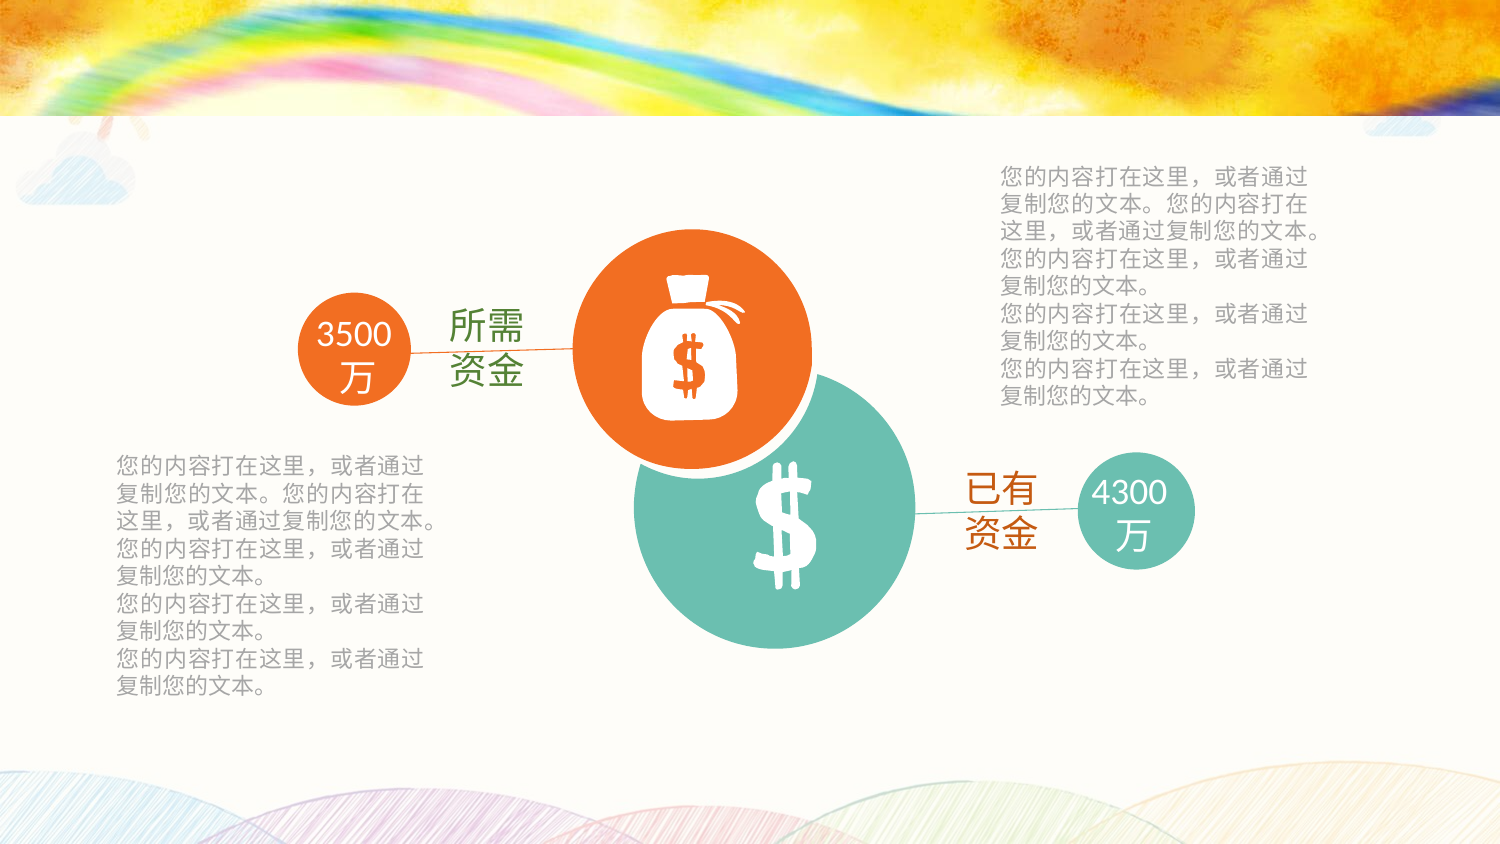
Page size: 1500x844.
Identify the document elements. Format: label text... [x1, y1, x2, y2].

text_box 3500万 [299, 303, 418, 405]
text_box [753, 461, 817, 590]
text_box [395, 347, 604, 354]
text_box 已有资金 [942, 516, 1061, 561]
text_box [877, 507, 1105, 516]
text_box [633, 374, 916, 649]
text_box [1191, 487, 1197, 535]
text_box [1107, 563, 1166, 571]
text_box 您的内容打在这里，或者通过复制您的文本。您的内容打在这里，或者通过复制您的文本。 您的内容打在这里，或者通过复制您的文本。 您的内容打在这里，或者通过复制您的文本。 您的内容打在这里，或者通过复制您的文本。 [985, 154, 1324, 444]
text_box [320, 291, 389, 303]
picture [0, 0, 1500, 116]
text_box 您的内容打在这里，或者通过复制您的文本。您的内容打在这里，或者通过复制您的文本。 您的内容打在这里，或者通过复制您的文本。 您的内容打在这里，或者通过复制您的文本。 您的内容打在这里，或者通过复制您的文本。 [101, 444, 440, 734]
text_box [1103, 451, 1169, 461]
text_box 4300万 [1077, 461, 1191, 563]
text_box 所需资金 [427, 354, 547, 398]
text_box [572, 229, 812, 469]
text_box 所需资金 [427, 296, 547, 347]
text_box 已有资金 [942, 459, 1061, 507]
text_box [640, 273, 744, 425]
